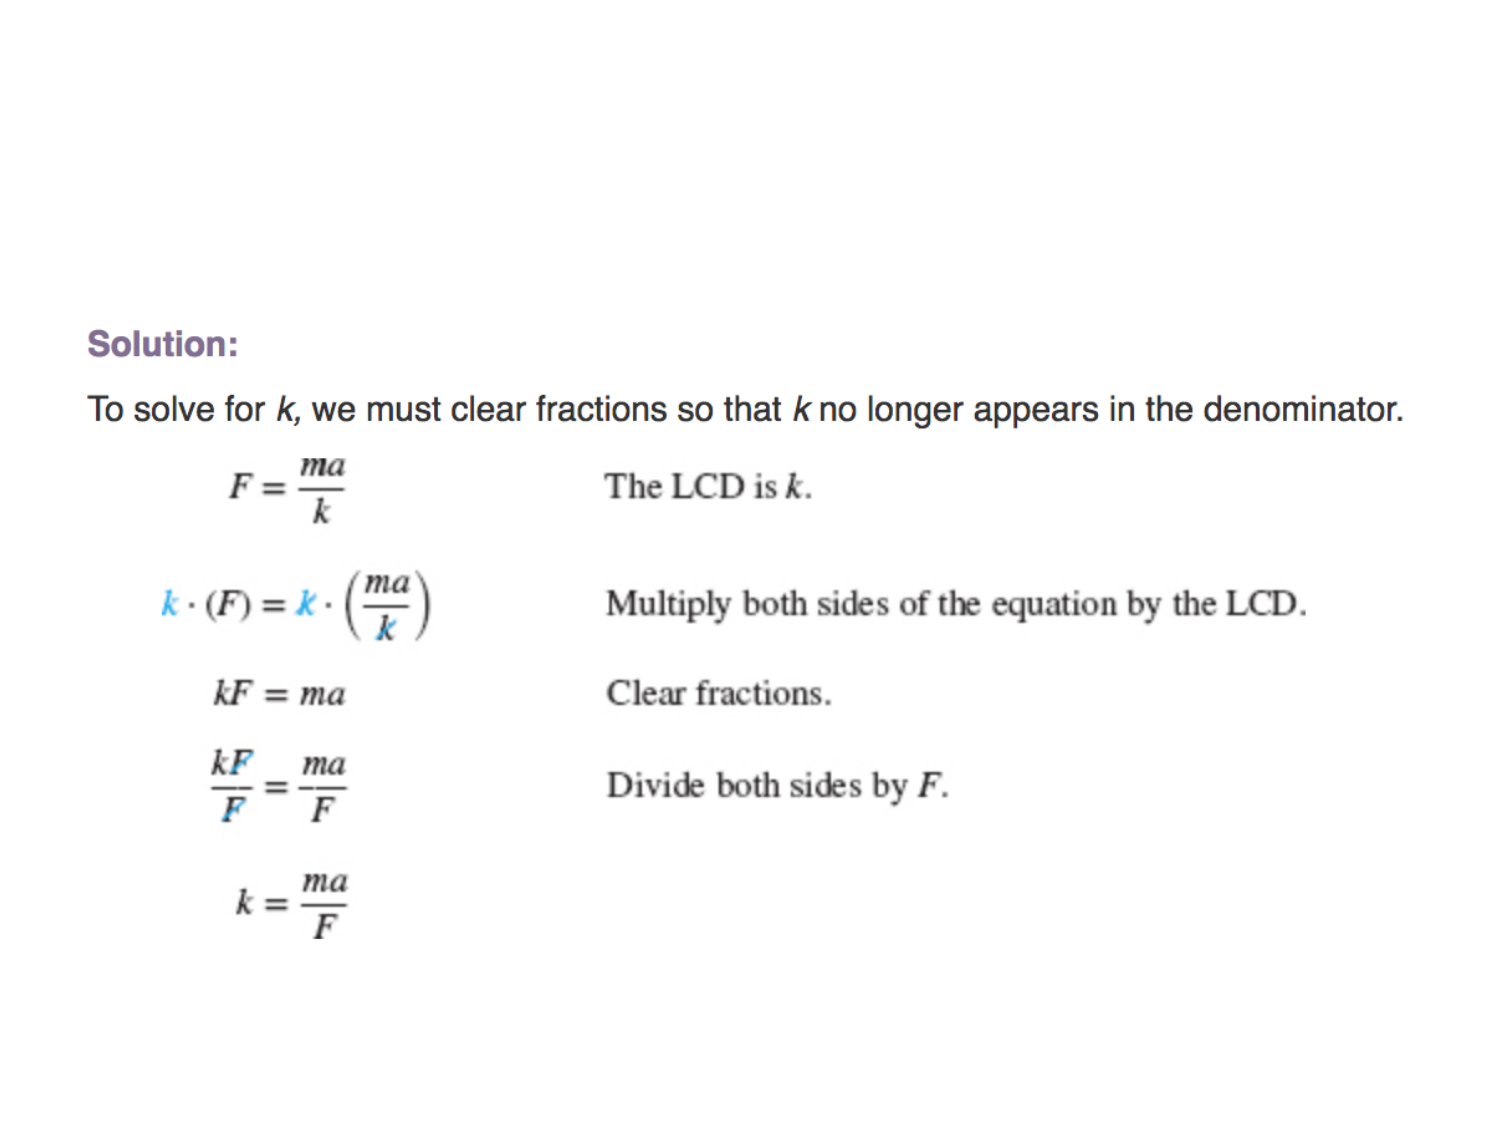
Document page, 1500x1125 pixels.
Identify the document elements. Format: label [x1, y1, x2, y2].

list [74, 262, 1426, 1006]
